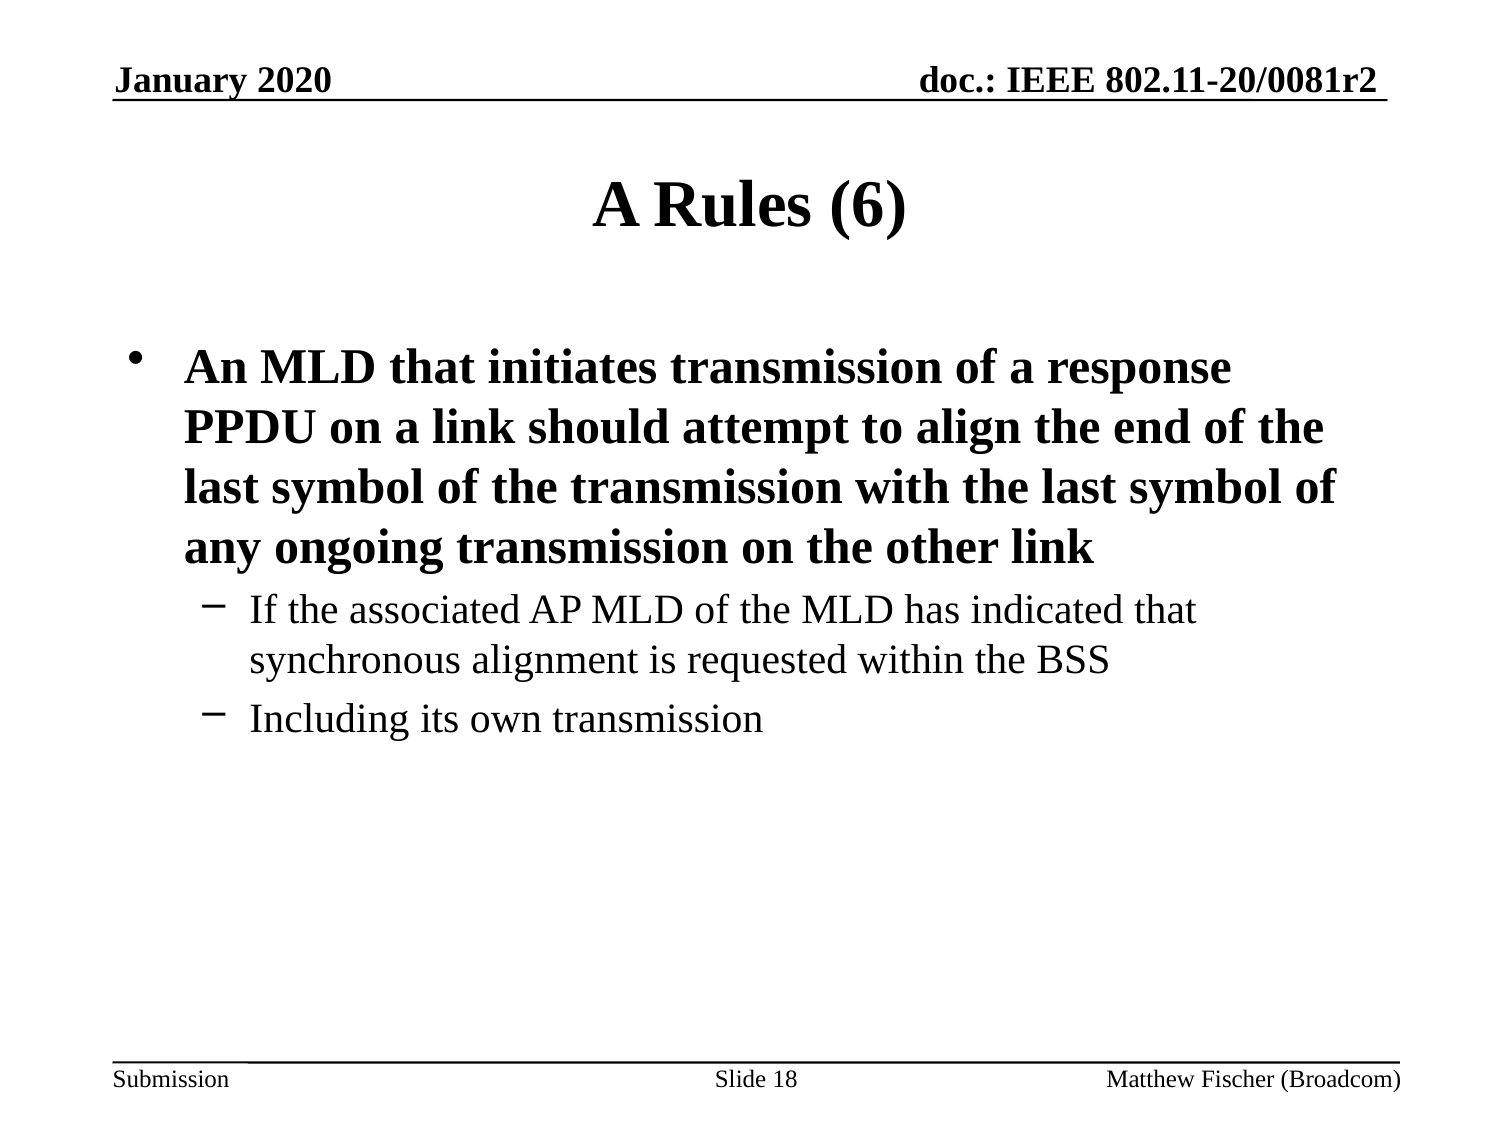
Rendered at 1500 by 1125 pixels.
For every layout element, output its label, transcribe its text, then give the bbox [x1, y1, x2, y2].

title A Rules (6) [112, 112, 1388, 288]
footer Matthew Fischer (Broadcom) [1102, 1061, 1402, 1093]
slide_number Slide 18 [712, 1061, 800, 1093]
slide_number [114, 54, 335, 101]
list An MLD that initiates transmission of a response PPDU on a link should attempt to align the end of the last symbol of the transmission with the last symbol of any ongoing transmission on the other link If the associated AP MLD of the MLD has indicated that synchronous alignment is requested within the BSS Including its own transmission [112, 326, 1388, 1002]
